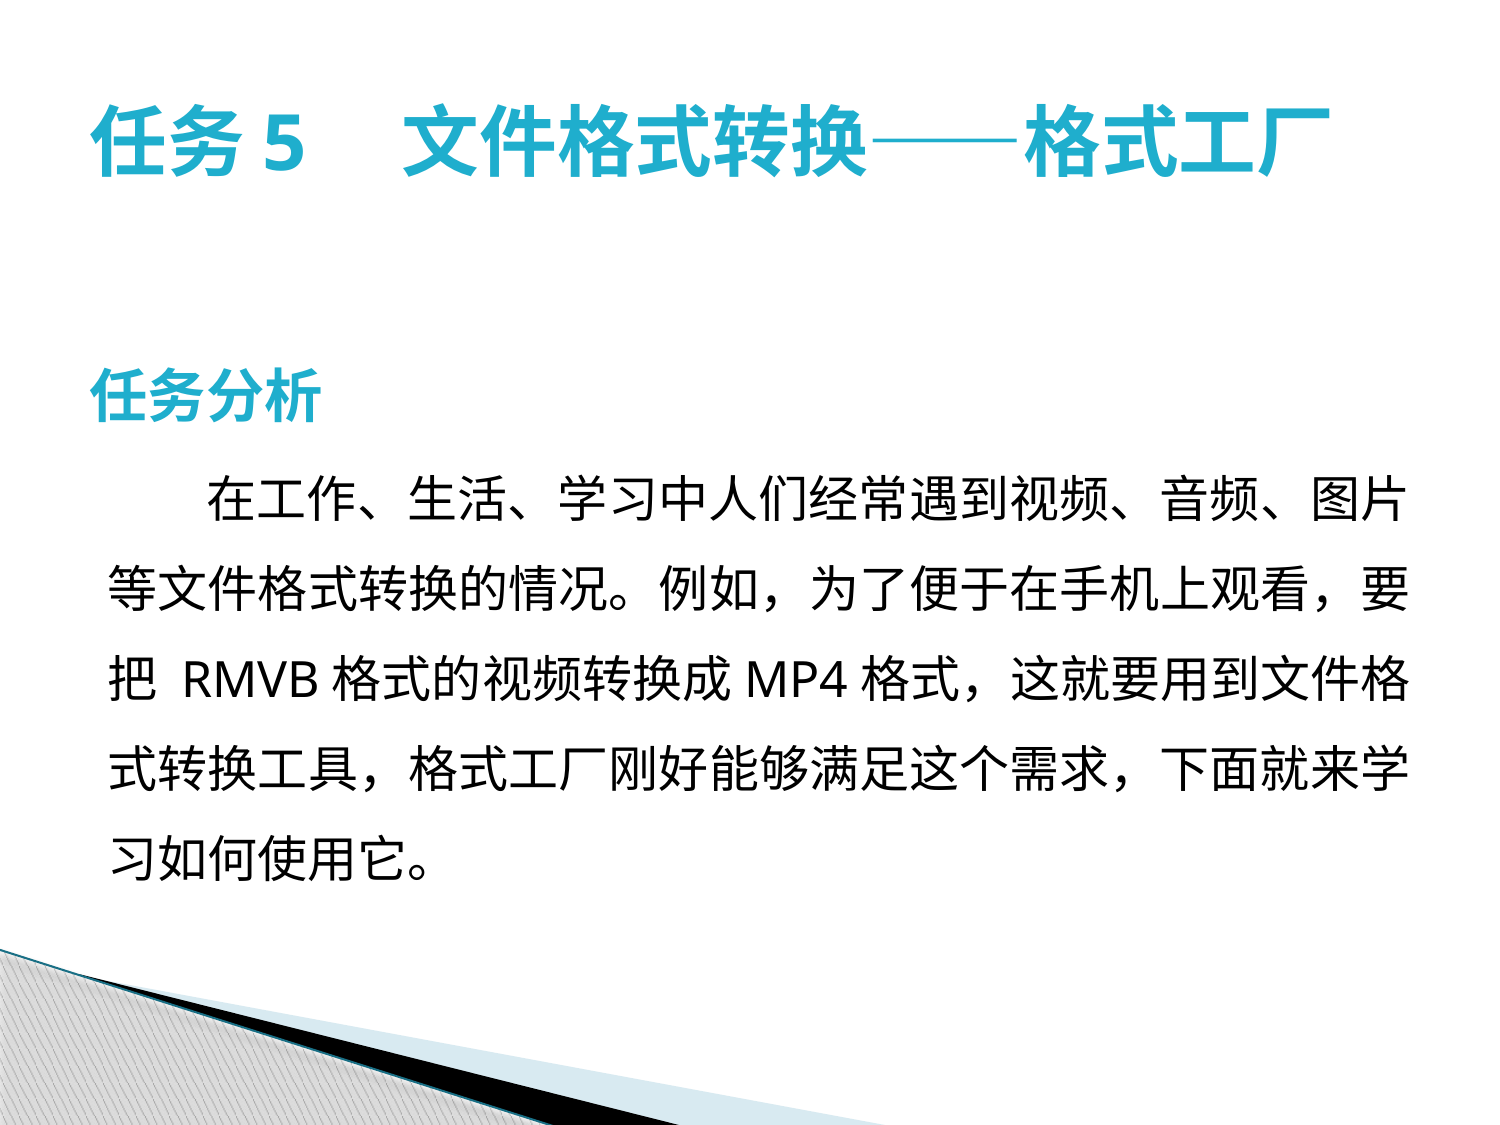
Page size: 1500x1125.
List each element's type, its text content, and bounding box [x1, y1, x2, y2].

list 任务分析 在工作、生活、学习中人们经常遇到视频、音频、图片等文件格式转换的情况。例如，为了便于在手机上观看，要把 RMVB格式的视频转换成MP4格式，这就要用到文件格式转换工具，格式工厂刚好能够满足这个需求，下面就来学习如何使用它。 [75, 309, 1425, 953]
title 任务5 文件格式转换——格式工厂 [75, 45, 1425, 233]
